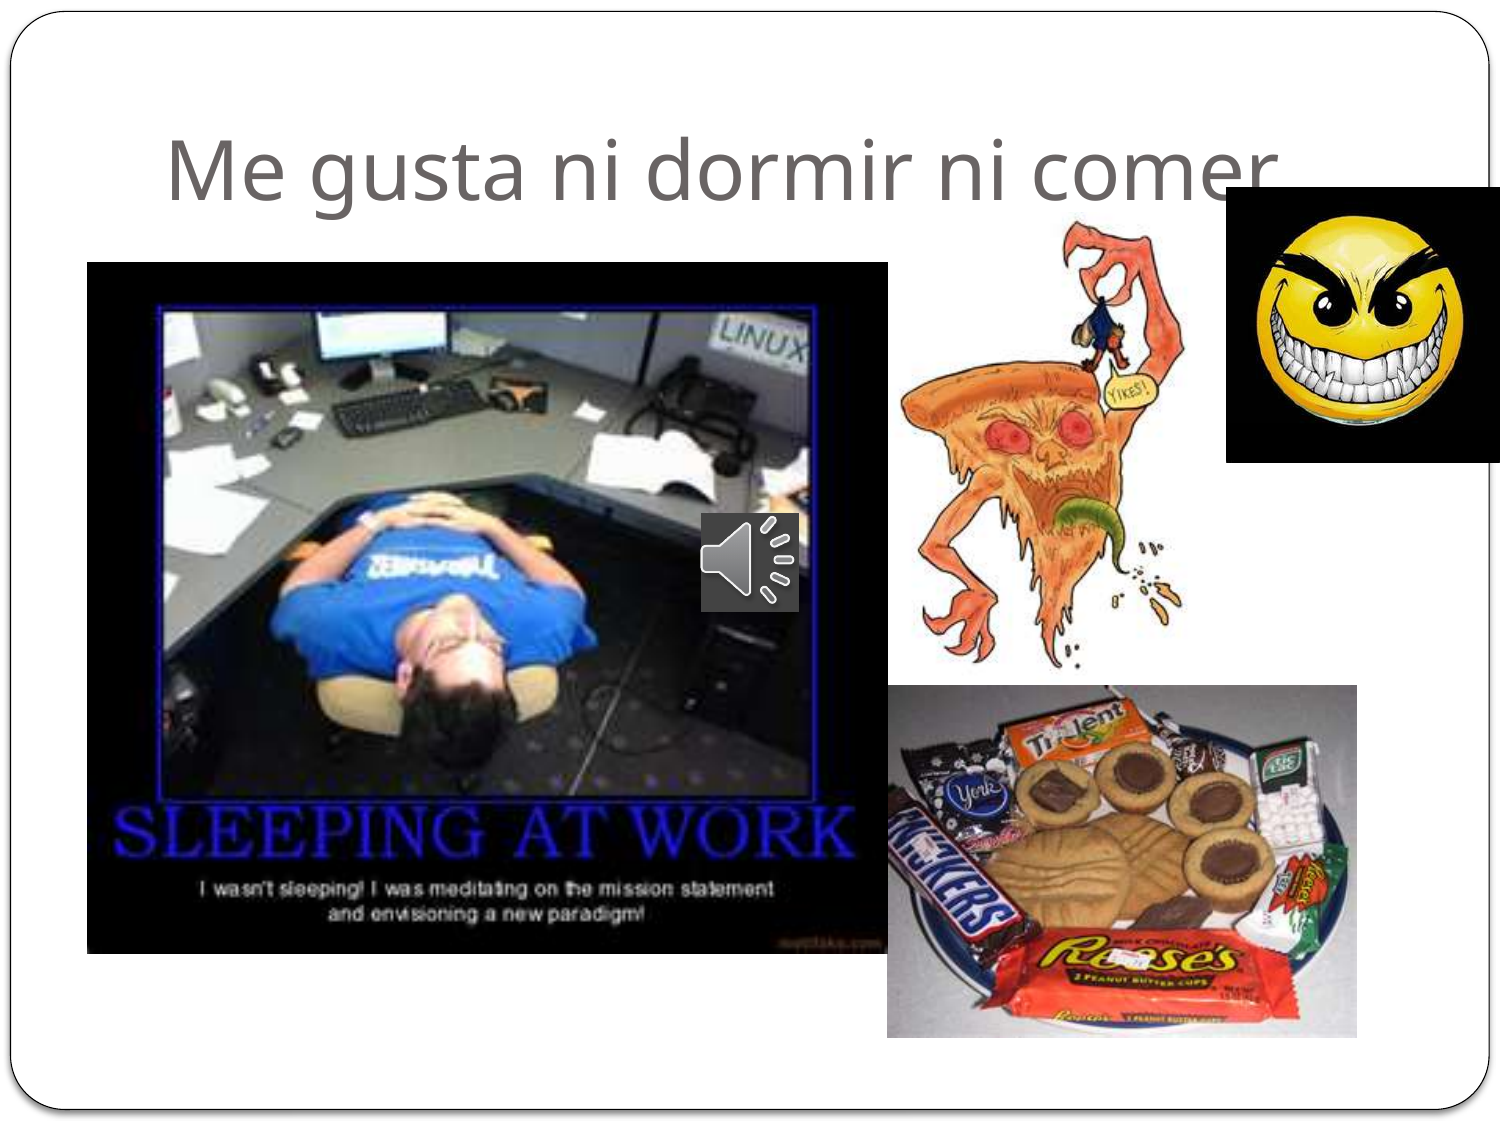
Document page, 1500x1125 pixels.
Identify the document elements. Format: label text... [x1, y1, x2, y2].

picture [87, 212, 1223, 954]
picture [1226, 187, 1500, 463]
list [887, 685, 1357, 1038]
title Me gusta ni dormir ni comer [150, 45, 1425, 233]
